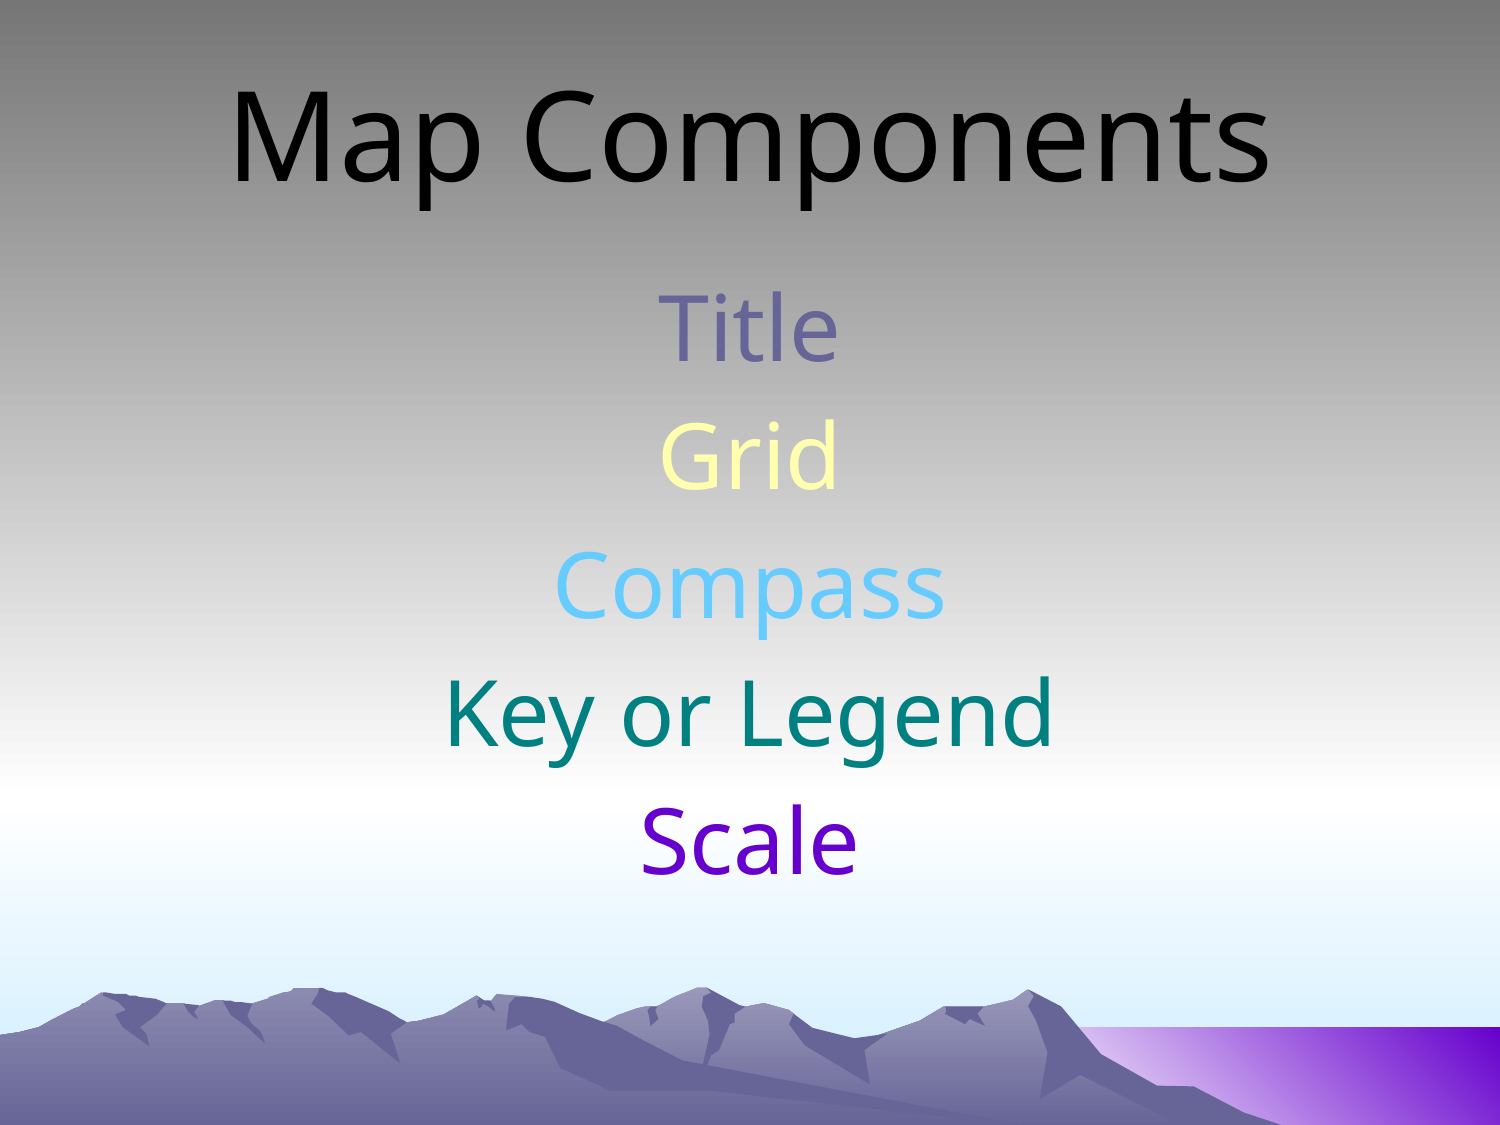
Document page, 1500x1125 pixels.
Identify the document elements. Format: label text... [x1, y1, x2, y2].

list Title Grid Compass Key or Legend Scale [74, 262, 1426, 1001]
title Map Components [74, 37, 1426, 226]
